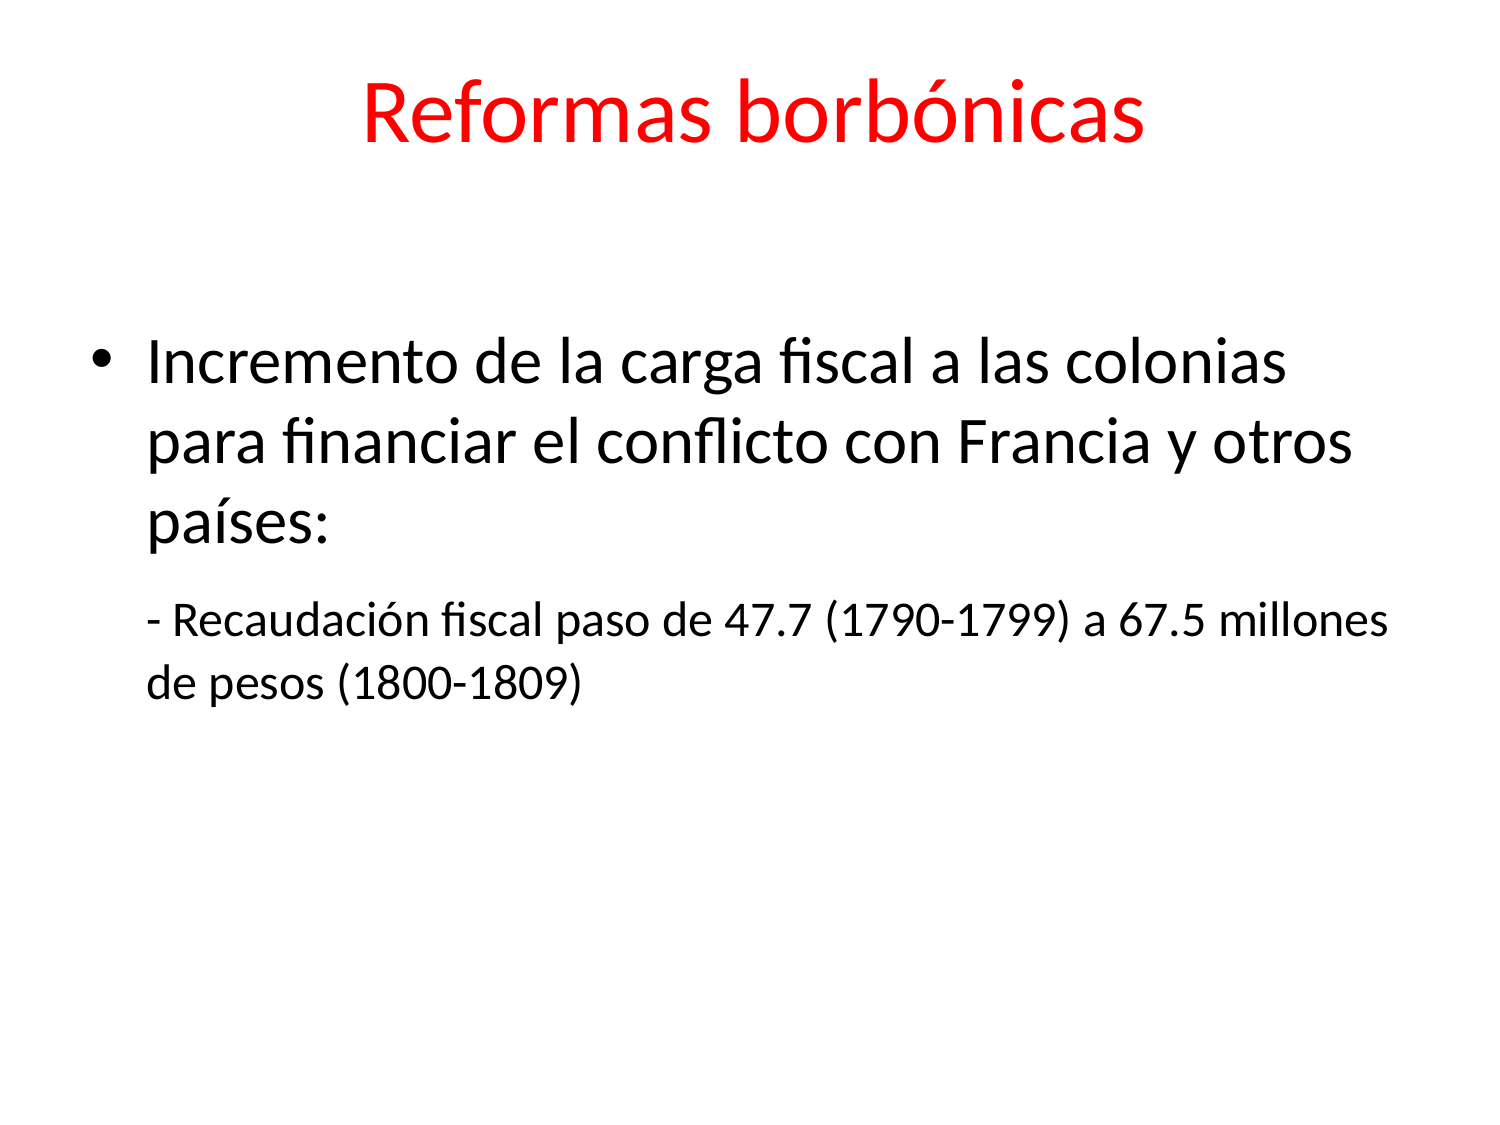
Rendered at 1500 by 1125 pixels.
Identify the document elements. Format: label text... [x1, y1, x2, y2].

list Incremento de la carga fiscal a las colonias para financiar el conflicto con Francia y otros países: - Recaudación fiscal paso de 47.7 (1790-1799) a 67.5 millones de pesos (1800-1809) [74, 309, 1426, 809]
title Reformas borbónicas [79, 11, 1430, 200]
